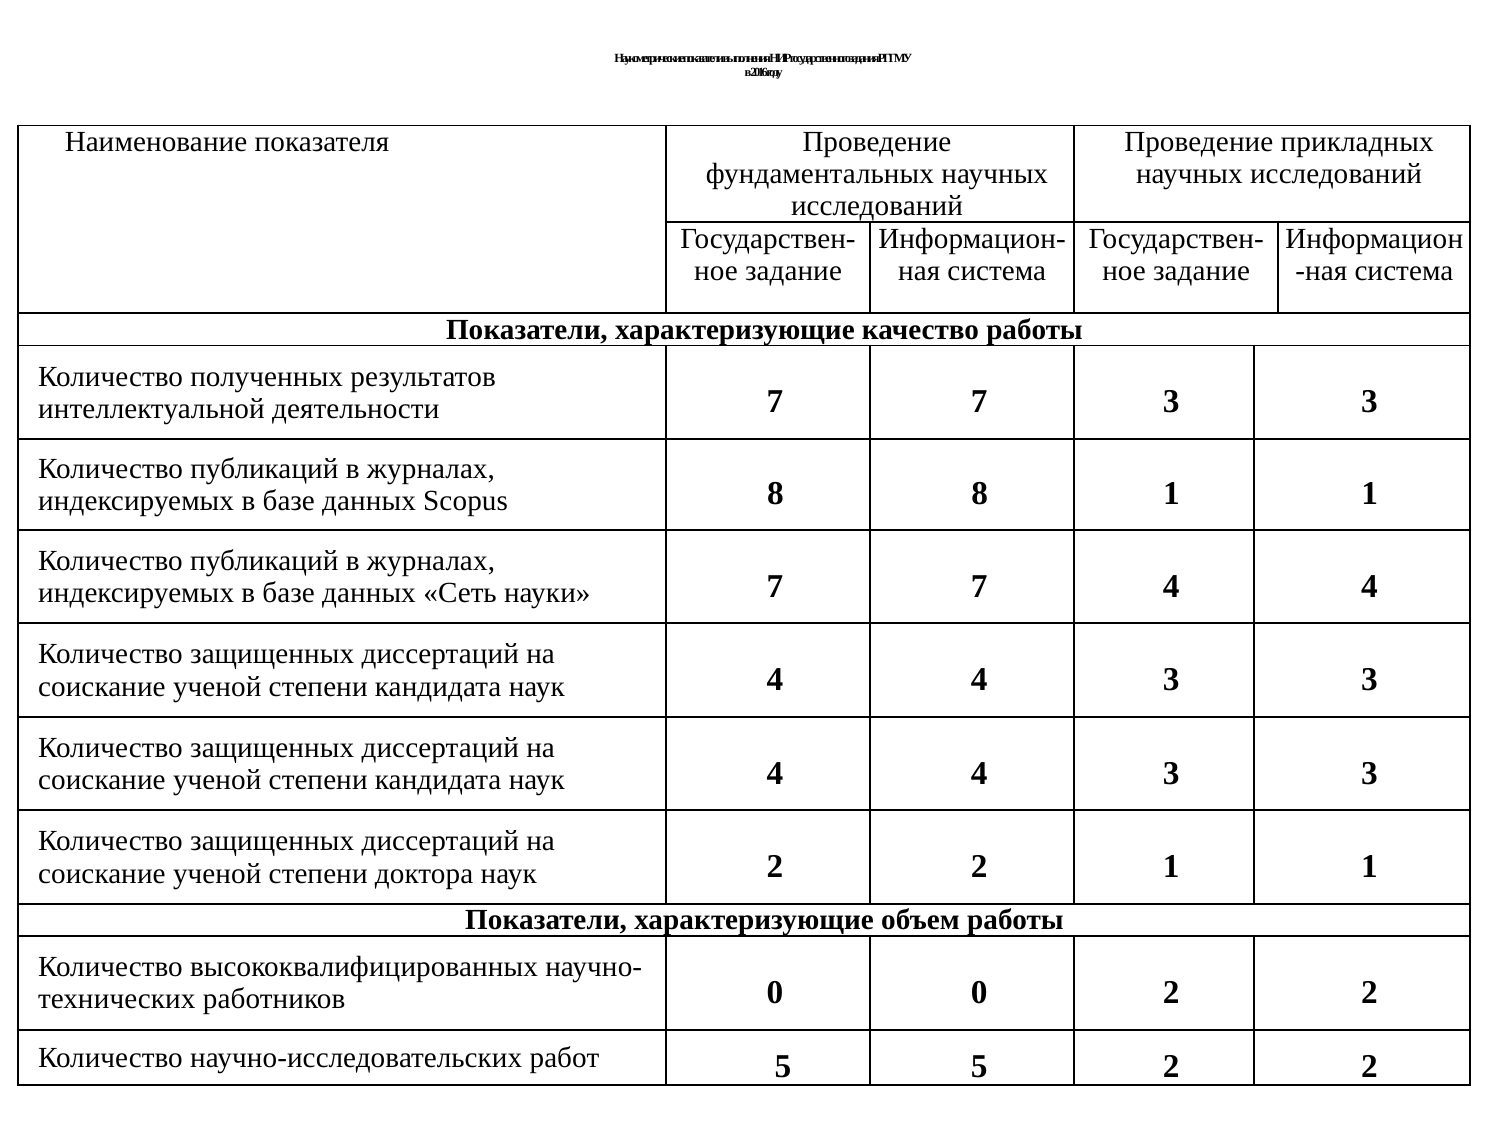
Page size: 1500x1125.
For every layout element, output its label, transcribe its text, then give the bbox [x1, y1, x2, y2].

table_cell Количество публикаций в журналах, индексируемых в базе данных «Сеть науки» [19, 531, 665, 622]
table_cell 3 [1075, 346, 1253, 438]
table_cell 2 [1255, 1031, 1469, 1084]
table_cell 4 [1075, 531, 1253, 622]
table_cell 2 [1255, 937, 1469, 1029]
table_cell 2 [1075, 1031, 1253, 1084]
table_header Проведение фундаментальных научных исследований [667, 126, 1073, 221]
table_cell Показатели, характеризующие качество работы [19, 314, 1469, 345]
table_cell 1 [1255, 440, 1469, 529]
table_cell Количество научно-исследовательских работ [19, 1031, 665, 1084]
table_cell 8 [871, 440, 1073, 529]
table_cell Количество защищенных диссертаций на соискание ученой степени кандидата наук [19, 624, 665, 716]
table_cell Количество защищенных диссертаций на соискание ученой степени кандидата наук [19, 718, 665, 809]
table_cell 3 [1255, 346, 1469, 438]
table_cell 1 [1255, 811, 1469, 903]
table_cell 4 [871, 718, 1073, 809]
table_cell 3 [1075, 624, 1253, 716]
table_cell Государствен-ное задание [667, 223, 869, 312]
table_cell Государствен-ное задание [1075, 223, 1277, 312]
table_cell 4 [667, 624, 869, 716]
table_cell 1 [1075, 440, 1253, 529]
table_cell 2 [667, 811, 869, 903]
table_header Проведение прикладных научных исследований [1075, 126, 1469, 221]
table_cell 5 [871, 1031, 1073, 1084]
table_cell Показатели, характеризующие объем работы [19, 905, 1469, 935]
table_cell 0 [667, 937, 869, 1029]
table_cell 3 [1255, 718, 1469, 809]
table_cell Количество публикаций в журналах, индексируемых в базе данных Scopus [19, 440, 665, 529]
table_cell Информацион-ная система [871, 223, 1073, 312]
table_cell 4 [1255, 531, 1469, 622]
table_cell 7 [667, 346, 869, 438]
table_cell Количество полученных результатов интеллектуальной деятельности [19, 346, 665, 438]
table_cell 2 [871, 811, 1073, 903]
table_cell 4 [871, 624, 1073, 716]
table_cell Информацион-ная система [1279, 223, 1469, 312]
table_cell 2 [1075, 937, 1253, 1029]
table_cell 7 [667, 531, 869, 622]
table_cell Количество защищенных диссертаций на соискание ученой степени доктора наук [19, 811, 665, 903]
table_cell 0 [871, 937, 1073, 1029]
table_cell 7 [871, 346, 1073, 438]
table_cell 5 [667, 1031, 869, 1084]
table_cell 8 [667, 440, 869, 529]
table_cell Количество высококвалифицированных научно-технических работников [19, 937, 665, 1029]
table_cell 3 [1075, 718, 1253, 809]
table_cell 4 [667, 718, 869, 809]
table_cell 1 [1075, 811, 1253, 903]
title Наукометрические показатели выполнения НИР государственного задания РГГМУ в 2016 году [88, 19, 1439, 124]
table_cell 3 [1255, 624, 1469, 716]
table_cell 7 [871, 531, 1073, 622]
table_header Наименование показателя [19, 126, 665, 312]
